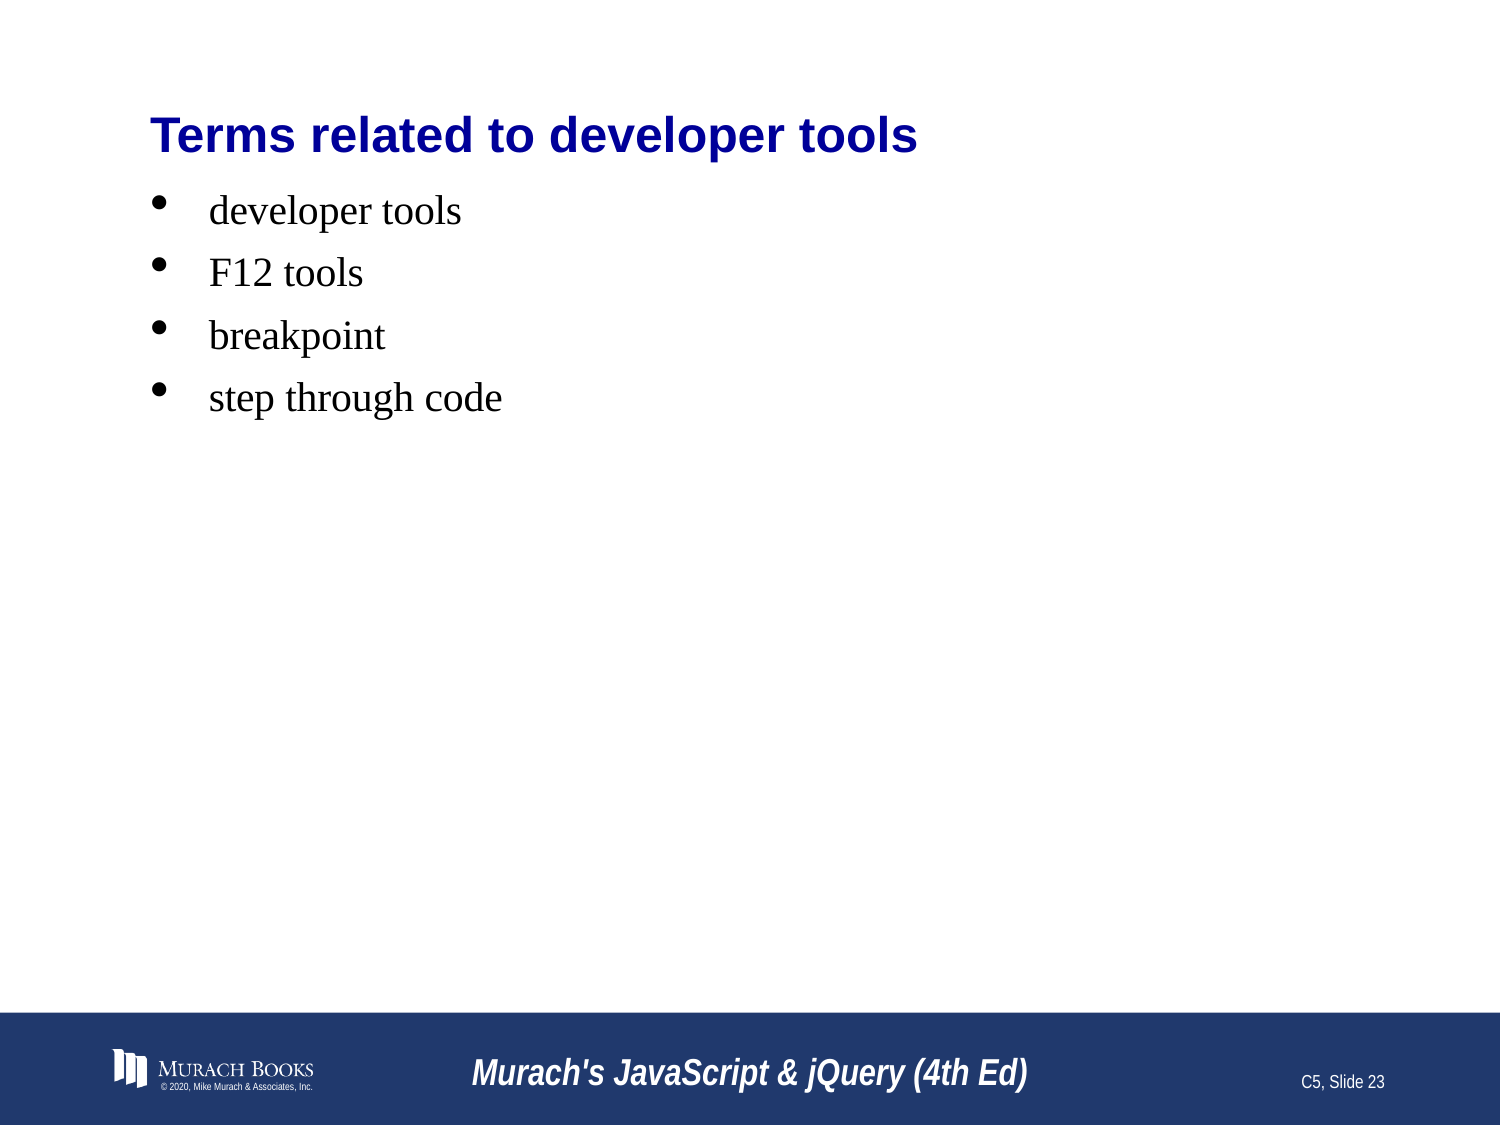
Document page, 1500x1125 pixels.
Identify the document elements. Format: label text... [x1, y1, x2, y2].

footer © 2020, Mike Murach & Associates, Inc. [12, 1025, 463, 1100]
list developer tools F12 tools breakpoint step through code [137, 174, 1350, 975]
slide_number C5, Slide 23 [1087, 1025, 1400, 1100]
slide_number Murach's JavaScript & jQuery (4th Ed) [463, 1025, 1050, 1100]
title Terms related to developer tools [150, 102, 1350, 164]
